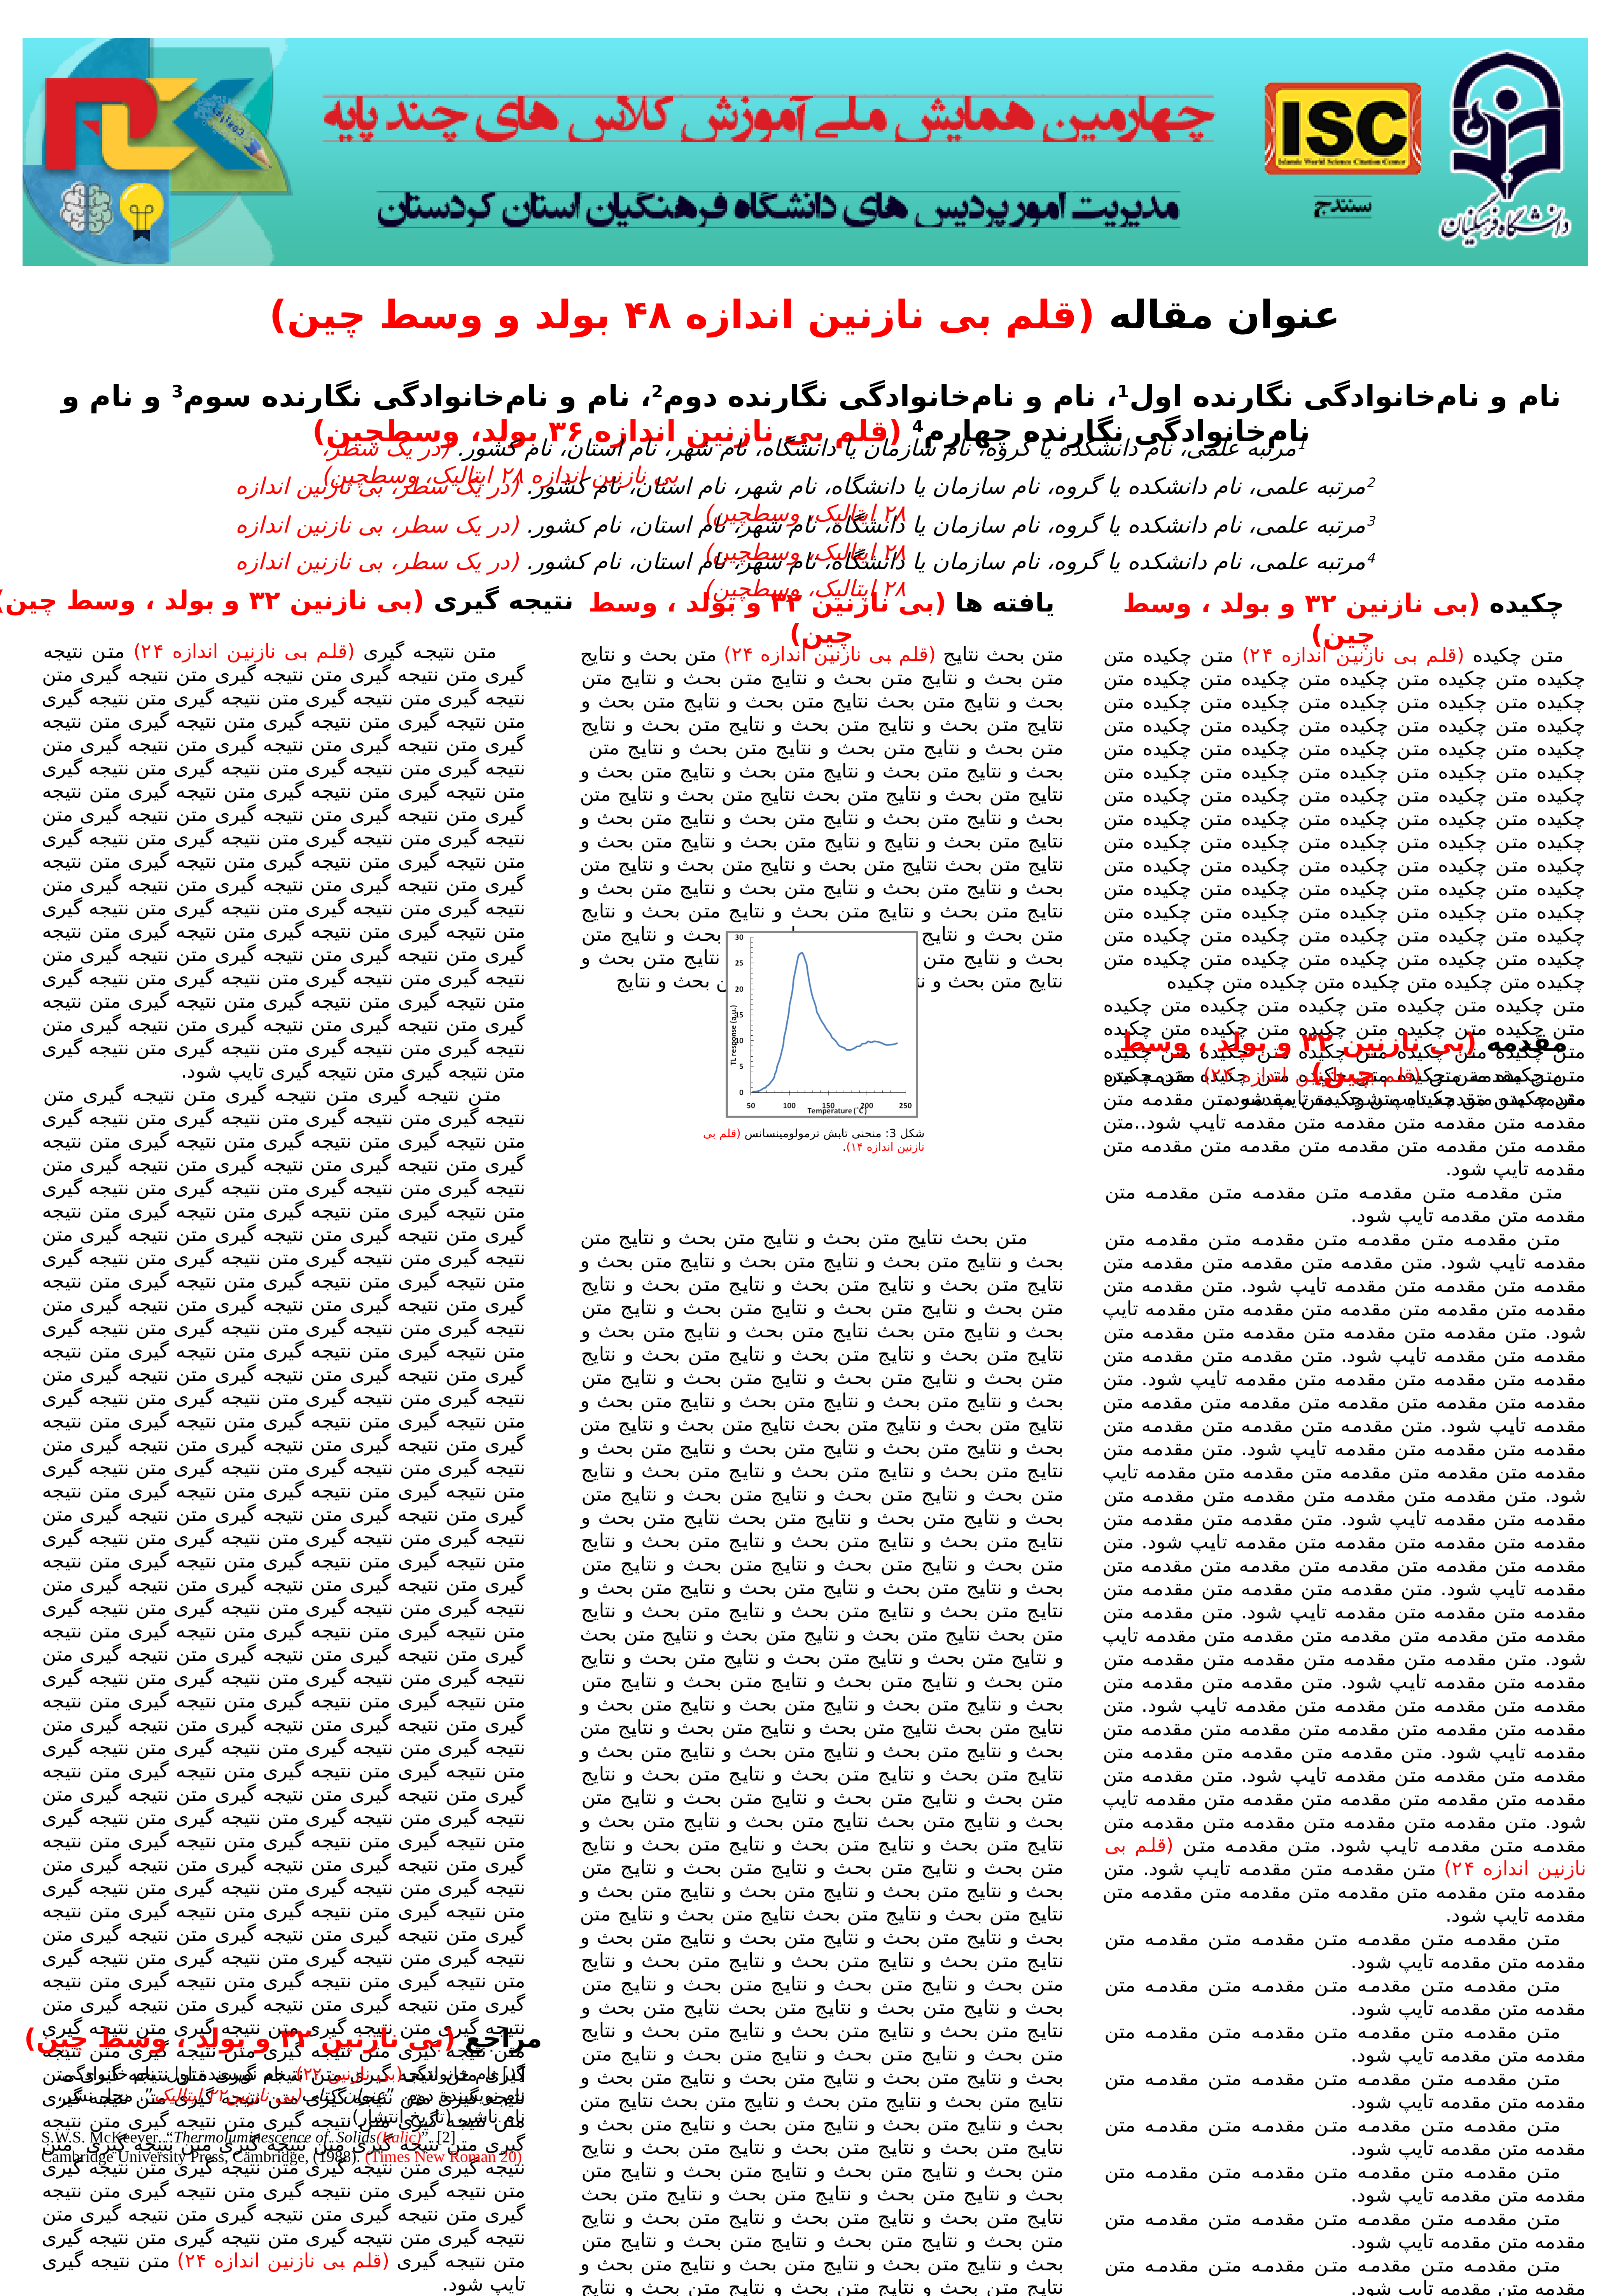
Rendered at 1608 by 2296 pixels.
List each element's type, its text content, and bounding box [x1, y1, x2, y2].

text_box متن چکیده (قلم بی نازنین اندازه ۲۴) متن چکیده متن چکیده متن چکیده متن چکیده متن چکیده متن چکیده متن چکیده متن چکیده متن چکیده متن چکیده متن چکیده متن چکیده متن چکیده متن چکیده متن چکیده متن چکیده متن چکیده متن چکیده متن چکیده متن چکیده متن چکیده متن چکیده متن چکیده متن چکیده متن چکیده متن چکیده متن چکیده متن چکیده متن چکیده متن چکیده متن چکیده متن چکیده متن چکیده متن چکیده متن چکیده متن چکیده متن چکیده متن چکیده متن چکیده متن چکیده متن چکیده متن چکیده متن چکیده متن چکیده متن چکیده متن چکیده متن چکیده متن چکیده متن چکیده متن چکیده متن چکیده متن چکیده متن چکیده متن چکیده متن چکیده متن چکیده متن چکیده متن چکیده متن چکیده متن چکیده متن چکیده متن چکیده متن چکیده متن چکیده متن چکیده متن چکیده متن چکیده متن چکیده متن چکیده متن چکیده متن چکیده متن چکیده متن چکیده متن چکیده متن چکیده متن چکیده متن چکیده متن چکیده متن چکیده متن چکیده متن چکیده متن چکیده متن چکیده متن چکیده متن چکیده متن چکیده متن چکیده متن چکیده متن چکیده متن چکیده متن چکیده متن چکیده متن چکیده متن چکیده تایپ شود. [1095, 640, 1592, 1022]
text_box عنوان مقاله (قلم بی نازنین اندازه ۴۸ بولد و وسط چین) [64, 286, 1546, 339]
text_box متن بحث نتایج (قلم بی نازنین اندازه ۲۴) متن بحث و نتایج متن بحث و نتایج متن بحث و نتایج متن بحث و نتایج متن بحث و نتایج متن بحث نتایج متن بحث و نتایج متن بحث و نتایج متن بحث و نتایج متن بحث و نتایج متن بحث و نتایج متن بحث و نتایج متن بحث و نتایج متن بحث و نتایج متن بحث و نتایج متن بحث و نتایج متن بحث و نتایج متن بحث و نتایج متن بحث و نتایج متن بحث نتایج متن بحث و نتایج متن بحث و نتایج متن بحث و نتایج متن بحث و نتایج متن بحث و نتایج متن بحث و نتایج و نتایج متن بحث و نتایج متن بحث و نتایج متن بحث نتایج متن بحث و نتایج متن بحث و نتایج متن بحث و نتایج متن بحث و نتایج متن بحث و نتایج متن بحث و نتایج متن بحث و نتایج متن بحث و نتایج متن بحث و نتایج متن بحث و نتایج متن بحث و نتایج متن بحث و نتایج متن بحث و نتایج متن بحث نتایج متن بحث و نتایج متن بحث و نتایج متن بحث و نتایج متن بحث و نتایج متن بحث و نتایج متن بحث نتایج متن بحث و نتایج متن بحث و نتایج متن بحث و نتایج متن بحث و نتایج متن بحث و نتایج متن بحث و نتایج متن بحث و نتایج متن بحث و نتایج متن بحث و نتایج متن بحث و نتایج متن بحث و نتایج متن بحث و نتایج متن بحث و نتایج متن بحث نتایج متن بحث و نتایج متن بحث و نتایج متن بحث و نتایج متن بحث و نتایج متن بحث و نتایج متن بحث و نتایج متن بحث و نتایج متن بحث و نتایج متن بحث و نتایج متن بحث و نتایج متن بحث و نتایج متن بحث و نتایج متن بحث و نتایج متن بحث نتایج متن بحث و نتایج متن بحث و نتایج متن بحث و نتایج متن بحث و نتایج متن بحث و نتایج متن بحث و نتایج متن بحث و نتایج متن بحث و نتایج متن بحث و نتایج متن بحث و نتایج متن بحث و نتایج متن بحث و نتایج متن بحث و نتایج متن بحث نتایج متن بحث و نتایج متن بحث و نتایج متن بحث و نتایج متن بحث و نتایج متن بحث و نتایج متن بحث و نتایج متن بحث و نتایج متن بحث و نتایج متن بحث و نتایج متن بحث و نتایج متن بحث و نتایج متن بحث و نتایج متن بحث و نتایج متن بحث و نتایج متن بحث نتایج متن بحث و نتایج متن بحث و نتایج متن بحث و نتایج متن بحث و نتایج متن بحث و نتایج متن بحث و نتایج متن بحث و نتایج متن بحث و نتایج متن بحث و نتایج متن بحث و نتایج متن بحث و نتایج متن بحث و نتایج متن بحث و نتایج متن بحث نتایج متن بحث و نتایج متن بحث و نتایج متن بحث و نتایج متن بحث و نتایج متن بحث و نتایج متن بحث و نتایج متن بحث و نتایج متن بحث و نتایج متن بحث و نتایج متن بحث و نتایج متن بحث و نتایج متن بحث و نتایج متن بحث و نتایج متن بحث نتایج متن بحث و نتایج متن بحث و نتایج متن بحث و نتایج متن بحث و نتایج متن بحث و نتایج متن بحث و نتایج متن بحث و نتایج متن بحث و نتایج متن بحث و نتایج متن بحث و نتایج متن بحث و نتایج متن بحث و نتایج متن بحث و نتایج متن بحث نتایج متن بحث و نتایج متن بحث و نتایج متن بحث و نتایج متن بحث و نتایج متن بحث و نتایج متن بحث و نتایج متن بحث و نتایج متن بحث و نتایج متن بحث و نتایج متن بحث و نتایج متن بحث و نتایج متن بحث و نتایج متن بحث و نتایج متن بحث نتایج متن بحث و نتایج متن بحث و نتایج متن بحث و نتایج متن بحث و نتایج متن بحث و نتایج متن بحث و نتایج متن بحث و نتایج متن بحث و نتایج متن بحث و نتایج متن بحث و نتایج متن بحث و نتایج متن بحث و نتایج متن بحث و نتایج متن بحث نتایج متن بحث و نتایج متن بحث و نتایج متن بحث و نتایج متن بحث و نتایج متن بحث و نتایج متن بحث و نتایج متن بحث و نتایج متن بحث و نتایج متن بحث و نتایج متن بحث و نتایج متن بحث و نتایج متن بحث و نتایج متن بحث و نتایج متن بحث نتایج متن بحث و نتایج متن بحث و نتایج متن بحث و نتایج متن بحث و نتایج متن بحث و نتایج متن بحث و نتایج متن بحث و نتایج متن بحث و نتایج متن بحث و نتایج متن بحث و نتایج متن بحث و نتایج متن بحث و نتایج متن بحث و نتایج متن بحث و نتایج متن بحث و نتایج متن بحث نتایج متن بحث و نتایج متن بحث و نتایج متن بحث و نتایج متن بحث و نتایج متن بحث و نتایج متن بحث و نتایج متن بحث و نتایج متن بحث و نتایج متن بحث و نتایج متن بحث و نتایج متن بحث و نتایج متن بحث و نتایج متن بحث و نتایج متن بحث نتایج متن بحث و نتایج متن بحث و نتایج متن بحث و نتایج متن بحث و نتایج متن بحث و نتایج متن بحث و نتایج متن بحث و نتایج متن بحث و نتایج متن بحث و نتایج متن بحث و نتایج متن بحث و نتایج متن بحث و نتایج متن بحث و نتایج (قلم بی نازنین اندازه ۲۴) متن بحث و نتایج متن بحث و نتایج متن بحث و نتایج متن بحث و نتایج متن بحث و نتایج متن بحث و نتایج متن بحث و نتایج متن بحث و نتایج متن بحث و نتایج متن بحث و نتایج تایپ شود. [574, 638, 1070, 2296]
text_box نام و نام‌خانوادگی نگارنده اول1، نام و نام‌خانوادگی نگارنده دوم2، نام و نام‌خانوادگی نگارنده سوم3 و نام و نام‌خانوادگی نگارنده چهارم4 (قلم بی نازنین اندازه ۳۶ بولد، وسط­چین) [35, 374, 1588, 489]
text_box متن مقدمه متن (قلم بی نازنین اندازه ۲۴) مقدمه متن مقدمه متن مقدمه تایپ شود. متن مقدمه متن مقدمه متن مقدمه متن مقدمه متن مقدمه متن مقدمه تایپ شود..متن مقدمه متن مقدمه متن مقدمه متن مقدمه متن مقدمه متن مقدمه تایپ شود. متن مقدمه متن مقدمه متن مقدمه متن مقدمه متن مقدمه متن مقدمه تایپ شود. متن مقدمه متن مقدمه متن مقدمه متن مقدمه متن مقدمه تایپ شود. متن مقدمه متن مقدمه متن مقدمه متن مقدمه متن مقدمه متن مقدمه تایپ شود. متن مقدمه متن مقدمه متن مقدمه متن مقدمه متن مقدمه متن مقدمه تایپ شود. متن مقدمه متن مقدمه متن مقدمه متن مقدمه متن مقدمه متن مقدمه تایپ شود. متن مقدمه متن مقدمه متن مقدمه متن مقدمه متن مقدمه متن مقدمه تایپ شود. متن مقدمه متن مقدمه متن مقدمه متن مقدمه متن مقدمه متن مقدمه تایپ شود. متن مقدمه متن مقدمه متن مقدمه متن مقدمه متن مقدمه متن مقدمه تایپ شود. متن مقدمه متن مقدمه متن مقدمه متن مقدمه متن مقدمه متن مقدمه تایپ شود. متن مقدمه متن مقدمه متن مقدمه متن مقدمه متن مقدمه متن مقدمه تایپ شود. متن مقدمه متن مقدمه متن مقدمه متن مقدمه متن مقدمه متن مقدمه تایپ شود. متن مقدمه متن مقدمه متن مقدمه متن مقدمه متن مقدمه متن مقدمه تایپ شود. متن مقدمه متن مقدمه متن مقدمه متن مقدمه متن مقدمه متن مقدمه تایپ شود. متن مقدمه متن مقدمه متن مقدمه متن مقدمه متن مقدمه متن مقدمه تایپ شود. متن مقدمه متن مقدمه متن مقدمه متن مقدمه متن مقدمه متن مقدمه تایپ شود. متن مقدمه متن مقدمه متن مقدمه متن مقدمه متن مقدمه متن مقدمه تایپ شود. متن مقدمه متن مقدمه متن مقدمه متن مقدمه متن مقدمه متن مقدمه تایپ شود. متن مقدمه متن مقدمه متن مقدمه متن مقدمه متن مقدمه متن مقدمه تایپ شود. متن مقدمه متن مقدمه متن مقدمه متن مقدمه متن مقدمه متن مقدمه تایپ شود. متن مقدمه متن مقدمه متن مقدمه متن مقدمه متن مقدمه متن مقدمه تایپ شود. متن مقدمه متن (قلم بی نازنین اندازه ۲۴) متن مقدمه متن مقدمه تایپ شود. متن مقدمه متن مقدمه متن مقدمه متن مقدمه متن مقدمه متن مقدمه تایپ شود. متن مقدمه متن مقدمه متن مقدمه متن مقدمه متن مقدمه متن مقدمه تایپ شود. متن مقدمه متن مقدمه متن مقدمه متن مقدمه متن مقدمه متن مقدمه تایپ شود. متن مقدمه متن مقدمه متن مقدمه متن مقدمه متن مقدمه متن مقدمه تایپ شود. متن مقدمه متن مقدمه متن مقدمه متن مقدمه متن مقدمه متن مقدمه تایپ شود. متن مقدمه متن مقدمه متن مقدمه متن مقدمه متن مقدمه متن مقدمه تایپ شود. متن مقدمه متن مقدمه متن مقدمه متن مقدمه متن مقدمه متن مقدمه تایپ شود. متن مقدمه متن مقدمه متن مقدمه متن مقدمه متن مقدمه متن مقدمه تایپ شود. متن مقدمه متن مقدمه متن مقدمه متن مقدمه متن مقدمه متن مقدمه تایپ شود. متن مقدمه متن مقدمه متن مقدمه متن مقدمه متن مقدمه متن مقدمه تایپ شود. متن مقدمه متن مقدمه متن مقدمه متن مقدمه متن مقدمه متن مقدمه تایپ شود. متن مقدمه متن مقدمه متن مقدمه متن مقدمه متن مقدمه متن مقدمه تایپ شود. متن مقدمه متن مقدمه متن مقدمه متن مقدمه متن مقدمه متن مقدمه تایپ شود. متن مقدمه متن مقدمه متن مقدمه متن مقدمه متن مقدمه متن مقدمه تایپ شود. متن مقدمه متن مقدمه متن مقدمه متن مقدمه متن مقدمه متن مقدمه تایپ شود. متن مقدمه متن مقدمه متن مقدمه متن مقدمه متن مقدمه متن مقدمه تایپ شود. متن مقدمه متن مقدمه متن مقدمه متن مقدمه متن مقدمه متن مقدمه تایپ شود. متن مقدمه متن مقدمه متن مقدمه متن مقدمه متن مقدمه متن مقدمه تایپ شود. متن مقدمه متن مقدمه متن مقدمه متن مقدمه متن مقدمه متن مقدمه تایپ شود. متن مقدمه متن مقدمه متن مقدمه متن مقدمه متن مقدمه متن مقدمه تایپ شود. متن مقدمه متن مقدمه متن مقدمه متن مقدمه متن مقدمه متن مقدمه تایپ شود. متن مقدمه متن مقدمه متن مقدمه متن مقدمه متن مقدمه متن مقدمه تایپ شود. [1096, 1059, 1592, 2296]
text_box [۱] نام خانوادگی(بی نازنین ۲۲)، نام نویسندة اول. نام خانوادگی، نام نویسندة دوم. ”عنوان کتاب(بی نازنین۲۲ ایتالیک”. محل نشر، نام ناشر، (تاریخ انتشار). [2] S.W.S. McKeever. “Thermoluminescence of Solids(Italic)”. Cambridge University Press, Cambridge, (1988). (Times New Roman 20) [35, 2059, 532, 2190]
text_box مراجع (بی نازنین ۳۲ و بولد ، وسط چین) [19, 2018, 548, 2112]
text_box 3مرتبه علمی، نام دانشکده یا گروه، نام سازمان یا دانشگاه، نام شهر، نام استان، نام کشور. (در یک سطر، بی نازنین اندازه ۲۸ ایتالیک، وسط­چین) [222, 507, 1388, 543]
text_box مقدمه (بی نازنین ۳۲ و بولد ، وسط چین) [1095, 1022, 1592, 1090]
text_box یافته ها (بی نازنین ۳۲ و بولد ، وسط چین) [574, 631, 1070, 638]
text_box متن نتیجه گیری (قلم بی نازنین اندازه ۲۴) متن نتیجه گیری متن نتیجه گیری متن نتیجه گیری متن نتیجه گیری متن نتیجه گیری متن نتیجه گیری متن نتیجه گیری متن نتیجه گیری متن نتیجه گیری متن نتیجه گیری متن نتیجه گیری متن نتیجه گیری متن نتیجه گیری متن نتیجه گیری متن نتیجه گیری متن نتیجه گیری متن نتیجه گیری متن نتیجه گیری متن نتیجه گیری متن نتیجه گیری متن نتیجه گیری متن نتیجه گیری متن نتیجه گیری متن نتیجه گیری متن نتیجه گیری متن نتیجه گیری متن نتیجه گیری متن نتیجه گیری متن نتیجه گیری متن نتیجه گیری متن نتیجه گیری متن نتیجه گیری متن نتیجه گیری متن نتیجه گیری متن نتیجه گیری متن نتیجه گیری متن نتیجه گیری متن نتیجه گیری متن نتیجه گیری متن نتیجه گیری متن نتیجه گیری متن نتیجه گیری متن نتیجه گیری متن نتیجه گیری متن نتیجه گیری متن نتیجه گیری متن نتیجه گیری متن نتیجه گیری متن نتیجه گیری متن نتیجه گیری متن نتیجه گیری متن نتیجه گیری متن نتیجه گیری متن نتیجه گیری متن نتیجه گیری متن نتیجه گیری متن نتیجه گیری متن نتیجه گیری متن نتیجه گیری متن نتیجه گیری متن نتیجه گیری متن نتیجه گیری متن نتیجه گیری متن نتیجه گیری متن نتیجه گیری تایپ شود. متن نتیجه گیری متن نتیجه گیری متن نتیجه گیری متن نتیجه گیری متن نتیجه گیری متن نتیجه گیری متن نتیجه گیری متن نتیجه گیری متن نتیجه گیری متن نتیجه گیری متن نتیجه گیری متن نتیجه گیری متن نتیجه گیری متن نتیجه گیری متن نتیجه گیری متن نتیجه گیری متن نتیجه گیری متن نتیجه گیری متن نتیجه گیری متن نتیجه گیری متن نتیجه گیری متن نتیجه گیری متن نتیجه گیری متن نتیجه گیری متن نتیجه گیری متن نتیجه گیری متن نتیجه گیری متن نتیجه گیری متن نتیجه گیری متن نتیجه گیری متن نتیجه گیری متن نتیجه گیری متن نتیجه گیری متن نتیجه گیری متن نتیجه گیری متن نتیجه گیری متن نتیجه گیری متن نتیجه گیری متن نتیجه گیری متن نتیجه گیری متن نتیجه گیری متن نتیجه گیری متن نتیجه گیری متن نتیجه گیری متن نتیجه گیری متن نتیجه گیری متن نتیجه گیری متن نتیجه گیری متن نتیجه گیری متن نتیجه گیری متن نتیجه گیری متن نتیجه گیری متن نتیجه گیری متن نتیجه گیری متن نتیجه گیری متن نتیجه گیری متن نتیجه گیری متن نتیجه گیری متن نتیجه گیری متن نتیجه گیری متن نتیجه گیری متن نتیجه گیری متن نتیجه گیری متن نتیجه گیری متن نتیجه گیری متن نتیجه گیری متن نتیجه گیری متن نتیجه گیری متن نتیجه گیری متن نتیجه گیری متن نتیجه گیری متن نتیجه گیری متن نتیجه گیری متن نتیجه گیری متن نتیجه گیری متن نتیجه گیری متن نتیجه گیری متن نتیجه گیری متن نتیجه گیری متن نتیجه گیری متن نتیجه گیری متن نتیجه گیری متن نتیجه گیری متن نتیجه گیری متن نتیجه گیری متن نتیجه گیری متن نتیجه گیری متن نتیجه گیری متن نتیجه گیری متن نتیجه گیری متن نتیجه گیری متن نتیجه گیری متن نتیجه گیری متن نتیجه گیری متن نتیجه گیری متن نتیجه گیری متن نتیجه گیری متن نتیجه گیری متن نتیجه گیری متن نتیجه گیری متن نتیجه گیری متن نتیجه گیری متن نتیجه گیری متن نتیجه گیری متن نتیجه گیری متن نتیجه گیری متن نتیجه گیری متن نتیجه گیری متن نتیجه گیری متن نتیجه گیری متن نتیجه گیری متن نتیجه گیری متن نتیجه گیری متن نتیجه گیری متن نتیجه گیری متن نتیجه گیری متن نتیجه گیری متن نتیجه گیری متن نتیجه گیری متن نتیجه گیری متن نتیجه گیری متن نتیجه گیری متن نتیجه گیری متن نتیجه گیری متن نتیجه گیری متن نتیجه گیری متن نتیجه گیری متن نتیجه گیری متن نتیجه گیری متن نتیجه گیری متن نتیجه گیری متن نتیجه گیری متن نتیجه گیری متن نتیجه گیری متن نتیجه گیری متن نتیجه گیری متن نتیجه گیری متن نتیجه گیری متن نتیجه گیری متن نتیجه گیری متن نتیجه گیری متن نتیجه گیری متن نتیجه گیری متن نتیجه گیری متن نتیجه گیری متن نتیجه گیری متن نتیجه گیری متن نتیجه گیری متن نتیجه گیری متن نتیجه گیری متن نتیجه گیری متن نتیجه گیری متن نتیجه گیری متن نتیجه گیری متن نتیجه گیری متن نتیجه گیری متن نتیجه گیری متن نتیجه گیری متن نتیجه گیری متن نتیجه گیری متن نتیجه گیری متن نتیجه گیری متن نتیجه گیری متن نتیجه گیری متن نتیجه گیری متن نتیجه گیری متن نتیجه گیری متن نتیجه گیری متن نتیجه گیری متن نتیجه گیری متن نتیجه گیری متن نتیجه گیری متن نتیجه گیری متن نتیجه گیری متن نتیجه گیری متن نتیجه گیری متن نتیجه گیری متن نتیجه گیری متن نتیجه گیری متن نتیجه گیری متن نتیجه گیری متن نتیجه گیری متن نتیجه گیری متن نتیجه گیری (قلم بی نازنین اندازه ۲۴) متن نتیجه گیری تایپ شود. [35, 636, 532, 2012]
text_box شکل 3: منحنی تابش ترمولومینسانس (قلم بی نازنین اندازه ۱۴). [697, 1123, 931, 1156]
text_box چکیده (بی نازنین ۳۲ و بولد ، وسط چین) [1095, 584, 1592, 640]
picture [725, 931, 918, 1118]
text_box نتیجه گیری (بی نازنین ۳۲ و بولد ، وسط چین) [0, 580, 222, 618]
text_box 2مرتبه علمی، نام دانشکده یا گروه، نام سازمان یا دانشگاه، نام شهر، نام استان، نام کشور. (در یک سطر، بی نازنین اندازه ۲۸ ایتالیک، وسط­چین) [222, 468, 1388, 507]
text_box 4مرتبه علمی، نام دانشکده یا گروه، نام سازمان یا دانشگاه، نام شهر، نام استان، نام کشور. (در یک سطر، بی نازنین اندازه ۲۸ ایتالیک، وسط­چین) [222, 543, 1388, 631]
picture [23, 38, 1588, 266]
text_box 1مرتبه علمی، نام دانشکده یا گروه، نام سازمان یا دانشگاه، نام شهر، نام استان، نام کشور. (در یک سطر، بی نازنین اندازه ۲۸ ایتالیک، وسط­چین) [315, 430, 1312, 468]
